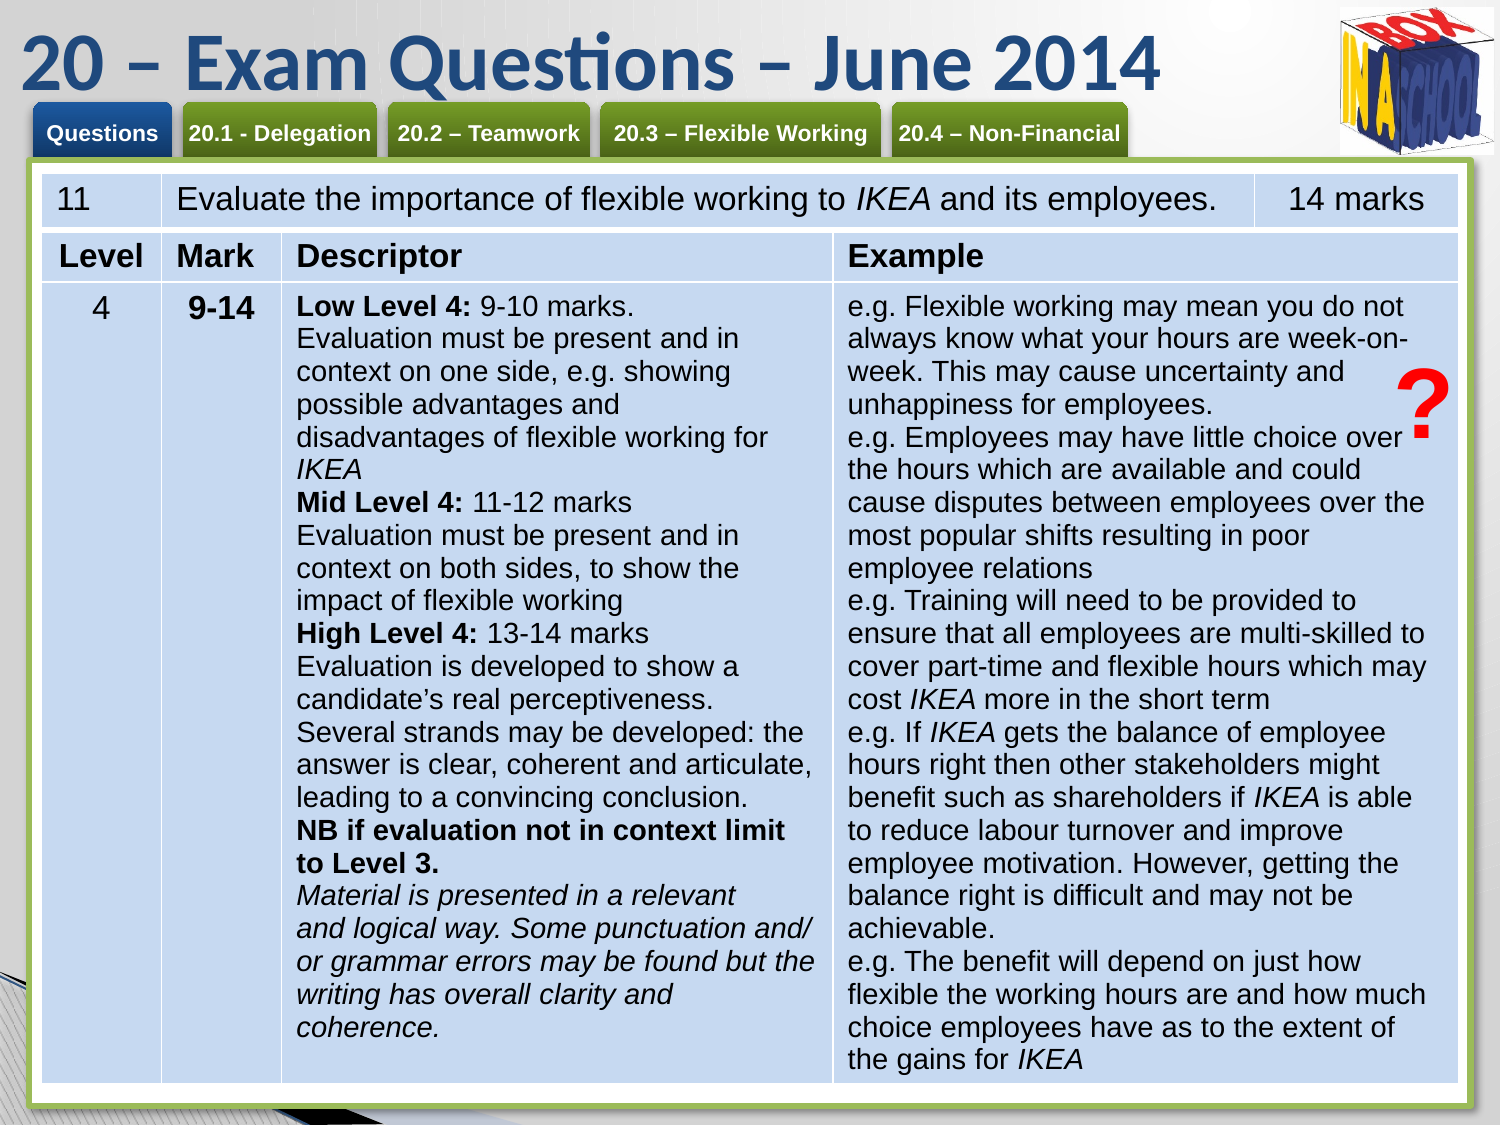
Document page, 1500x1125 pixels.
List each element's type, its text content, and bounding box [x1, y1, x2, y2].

table_cell Level [42, 233, 161, 281]
table_header 11 [42, 174, 161, 227]
picture [1340, 7, 1495, 155]
title 20 – Exam Questions – June 2014 [5, 11, 1270, 102]
table_cell e.g. Flexible working may mean you do not always know what your hours are week-on-week. This may cause uncertainty and unhappiness for employees. e.g. Employees may have little choice over the hours which are available and could cause disputes between employees over the most popular shifts resulting in poor employee relations e.g. Training will need to be provided to ensure that all employees are multi-skilled to cover part-time and flexible hours which may cost IKEA more in the short term e.g. If IKEA gets the balance of employee hours right then other stakeholders might benefit such as shareholders if IKEA is able to reduce labour turnover and improve employee motivation. However, getting the balance right is difficult and may not be achievable. e.g. The benefit will depend on just how flexible the working hours are and how much choice employees have as to the extent of the gains for IKEA [834, 283, 1458, 1083]
table_cell Low Level 4: 9-10 marks. Evaluation must be present and in context on one side, e.g. showing possible advantages and disadvantages of flexible working for IKEA Mid Level 4: 11-12 marks Evaluation must be present and in context on both sides, to show the impact of flexible working High Level 4: 13-14 marks Evaluation is developed to show a candidate’s real perceptiveness. Several strands may be developed: the answer is clear, coherent and articulate, leading to a convincing conclusion. NB if evaluation not in context limit to Level 3. Material is presented in a relevant and logical way. Some punctuation and/ or grammar errors may be found but the writing has overall clarity and coherence. [282, 283, 832, 1083]
table_cell Example [834, 233, 1458, 281]
text_box ? [1379, 331, 1470, 467]
table_header Evaluate the importance of flexible working to IKEA and its employees. [162, 174, 1254, 227]
table_cell Descriptor [282, 233, 832, 281]
picture [281, 1114, 303, 1125]
table_header 14 marks [1255, 174, 1458, 227]
table_cell Mark [162, 233, 281, 281]
table_cell 4 [42, 283, 161, 1083]
table_cell 9-14 [162, 283, 281, 1083]
